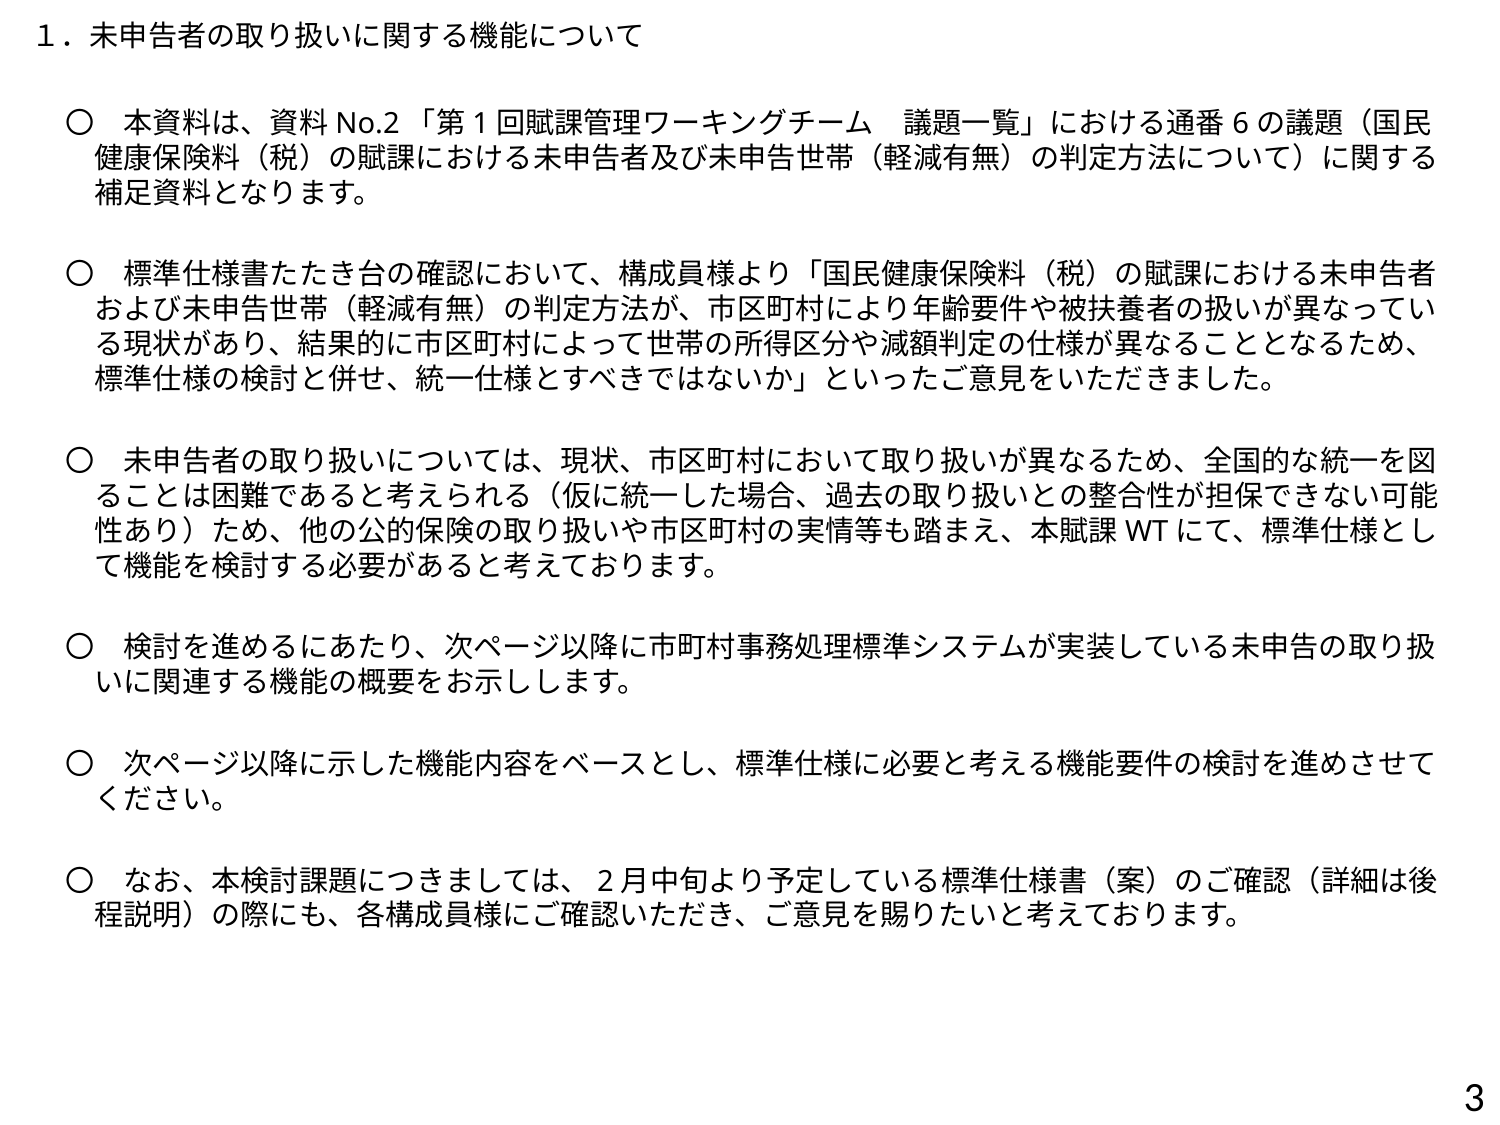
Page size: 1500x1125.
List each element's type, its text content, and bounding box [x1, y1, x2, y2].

slide_number 3 [1149, 1065, 1500, 1125]
text_box 〇 本資料は、資料No.2「第1回賦課管理ワーキングチーム 議題一覧」における通番6の議題（国民健康保険料（税）の賦課における未申告者及び未申告世帯（軽減有無）の判定方法について）に関する補足資料となります。 〇 標準仕様書たたき台の確認において、構成員様より「国民健康保険料（税）の賦課における未申告者および未申告世帯（軽減有無）の判定方法が、市区町村により年齢要件や被扶養者の扱いが異なっている現状があり、結果的に市区町村によって世帯の所得区分や減額判定の仕様が異なることとなるため、標準仕様の検討と併せ、統一仕様とすべきではないか」といったご意見をいただきました。 〇 未申告者の取り扱いについては、現状、市区町村において取り扱いが異なるため、全国的な統一を図ることは困難であると考えられる（仮に統一した場合、過去の取り扱いとの整合性が担保できない可能性あり）ため、他の公的保険の取り扱いや市区町村の実情等も踏まえ、本賦課WTにて、標準仕様として機能を検討する必要があると考えております。 〇 検討を進めるにあたり、次ページ以降に市町村事務処理標準システムが実装している未申告の取り扱いに関連する機能の概要をお示しします。 〇 次ページ以降に示した機能内容をベースとし、標準仕様に必要と考える機能要件の検討を進めさせてください。 〇 なお、本検討課題につきましては、2月中旬より予定している標準仕様書（案）のご確認（詳細は後程説明）の際にも、各構成員様にご確認いただき、ご意見を賜りたいと考えております。 [50, 89, 1473, 927]
text_box １．未申告者の取り扱いに関する機能について [16, 2, 1440, 96]
